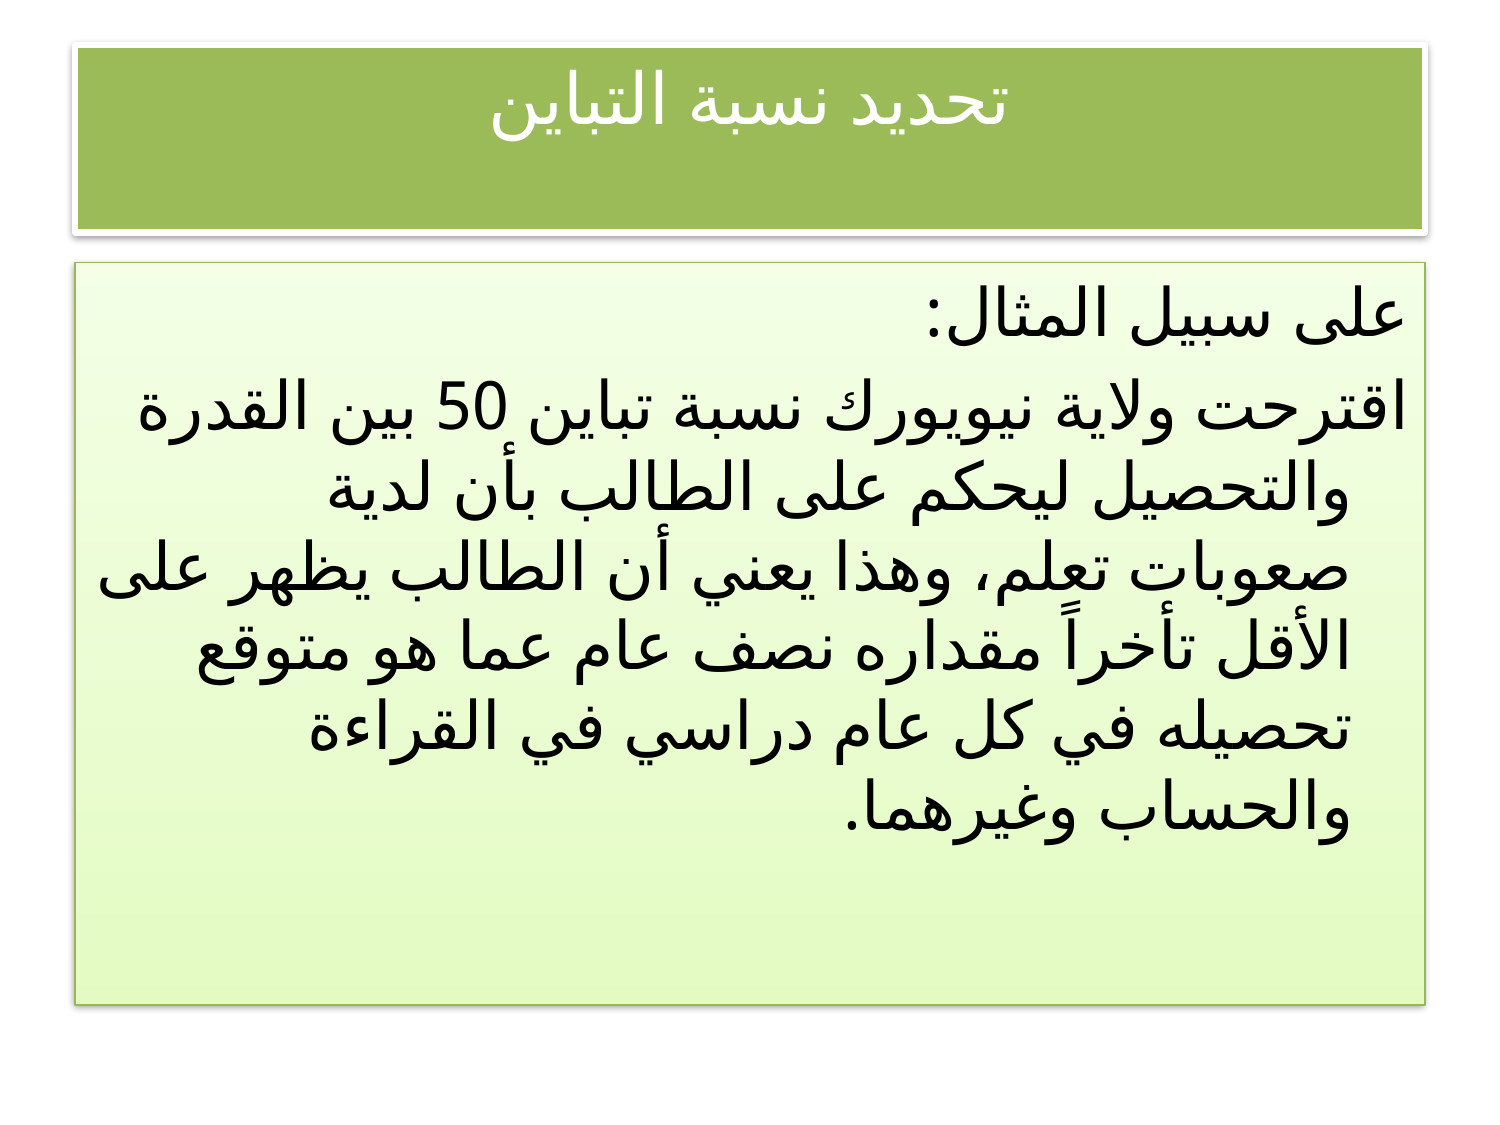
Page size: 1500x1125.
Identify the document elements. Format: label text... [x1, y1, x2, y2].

list على سبيل المثال: اقترحت ولاية نيويورك نسبة تباين 50 بين القدرة والتحصيل ليحكم على الطالب بأن لدية صعوبات تعلم، وهذا يعني أن الطالب يظهر على الأقل تأخراً مقداره نصف عام عما هو متوقع تحصيله في كل عام دراسي في القراءة والحساب وغيرهما. [74, 262, 1426, 1006]
title تحديد نسبة التباين [72, 42, 1428, 236]
